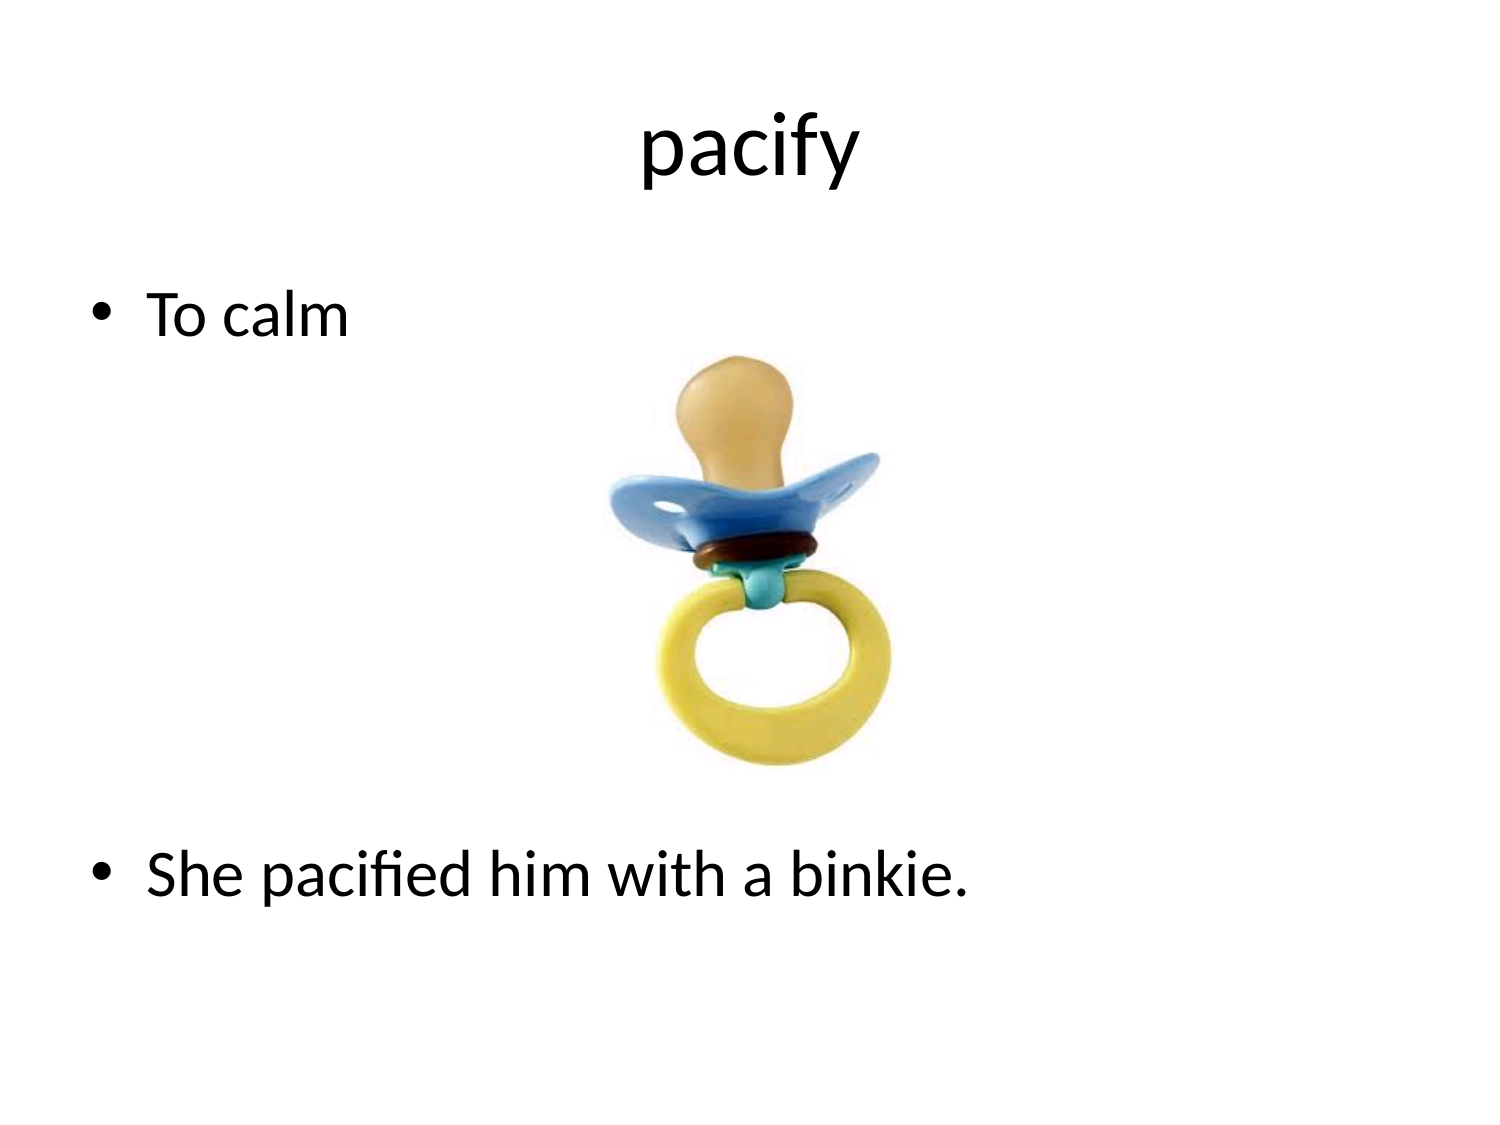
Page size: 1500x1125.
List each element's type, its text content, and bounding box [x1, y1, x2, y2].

title pacify [75, 45, 1425, 233]
picture [602, 352, 898, 773]
list To calm She pacified him with a binkie. [75, 262, 1425, 1005]
